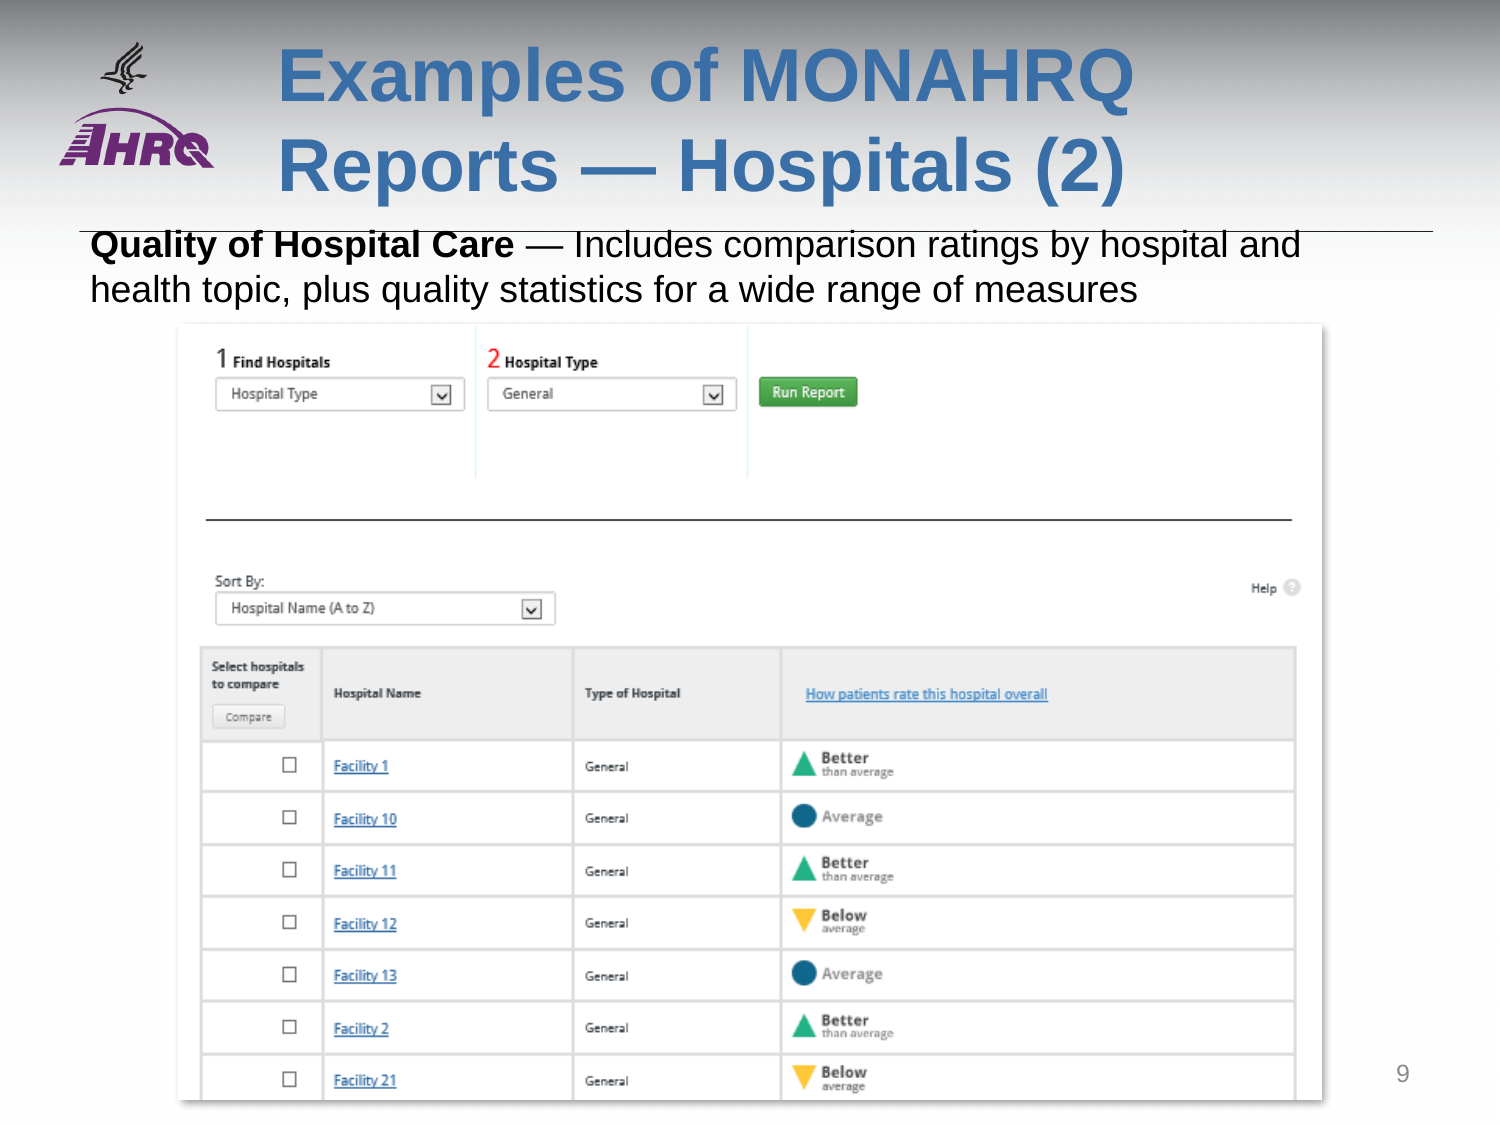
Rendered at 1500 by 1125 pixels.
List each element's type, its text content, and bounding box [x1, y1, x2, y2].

title Examples of MONAHRQ Reports — Hospitals (2) [262, 45, 1425, 188]
slide_number 9 [1326, 1042, 1425, 1103]
picture [0, 0, 1500, 1125]
list Quality of Hospital Care — Includes comparison ratings by hospital and health topic, plus quality statistics for a wide range of measures [75, 212, 1425, 325]
